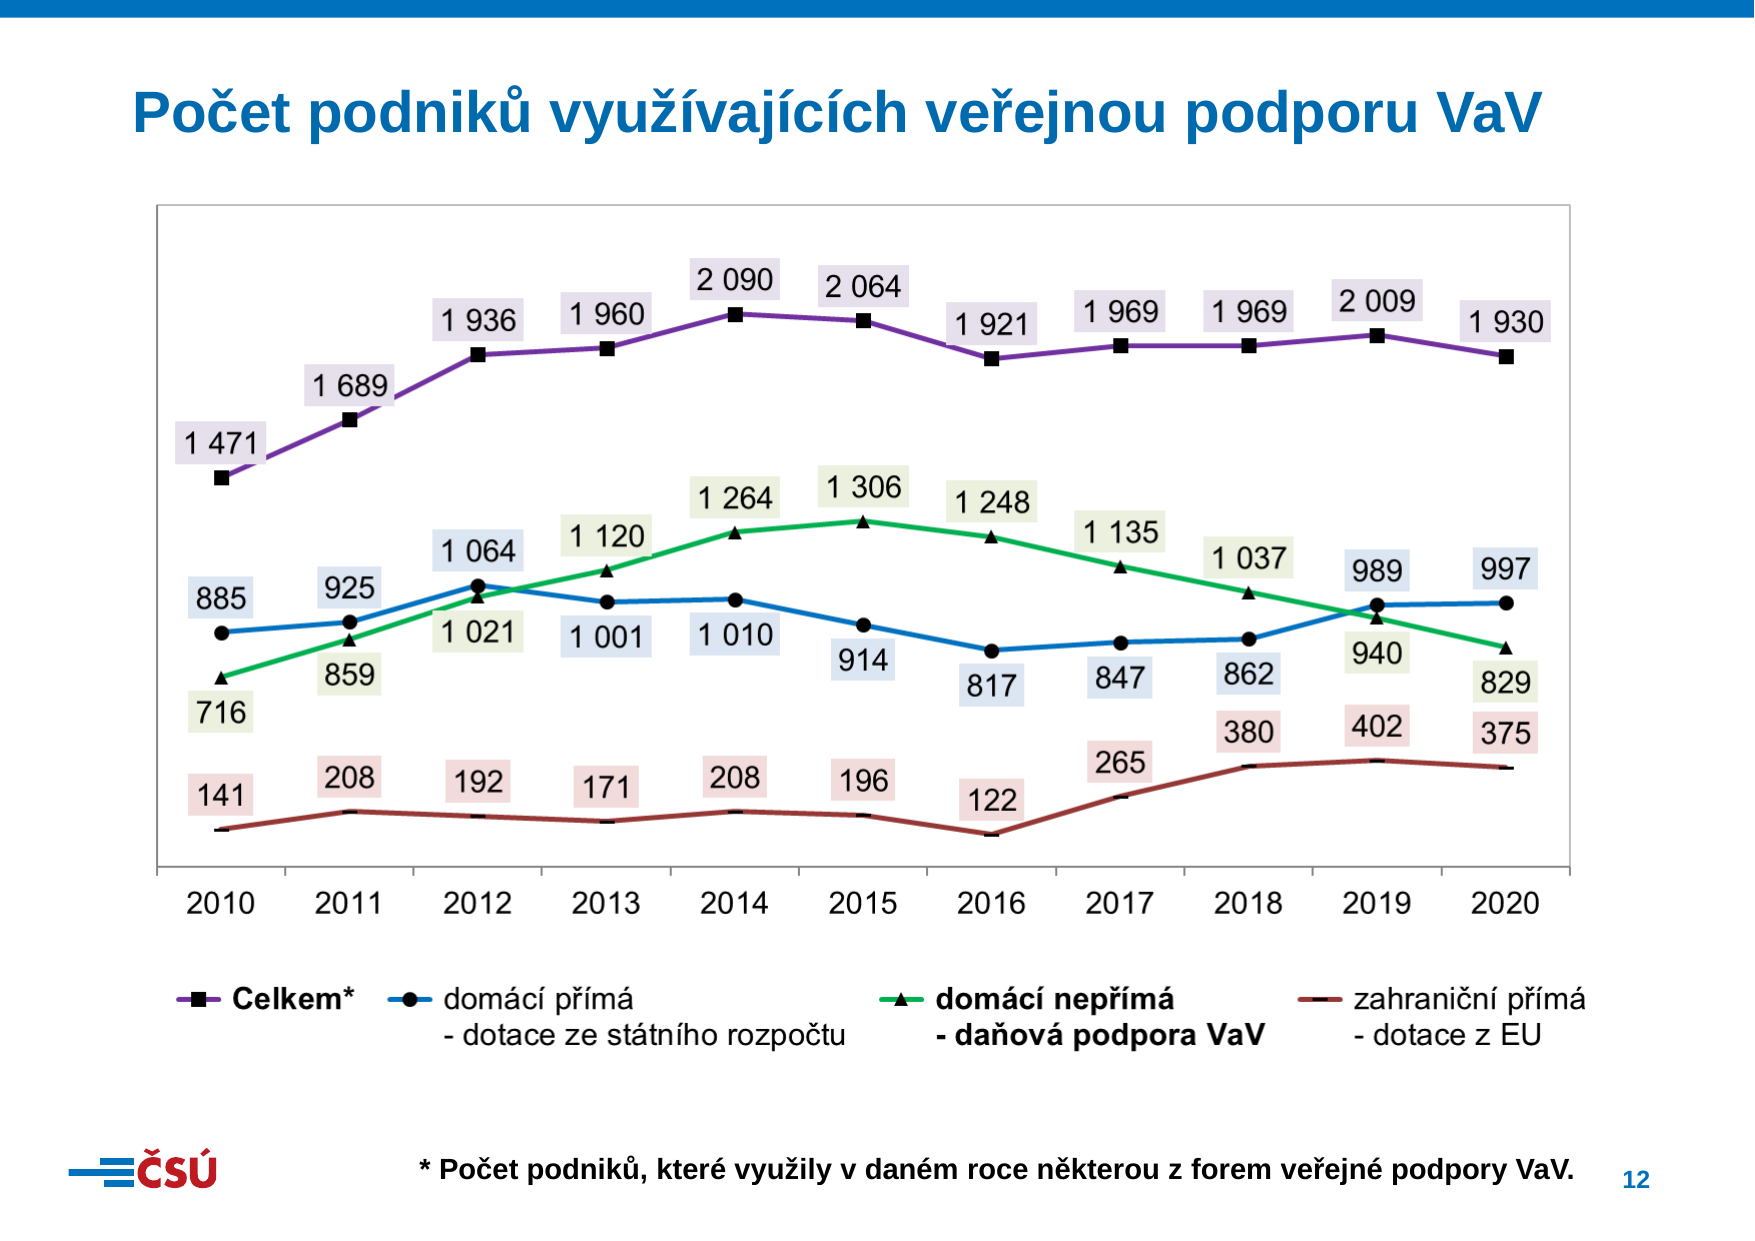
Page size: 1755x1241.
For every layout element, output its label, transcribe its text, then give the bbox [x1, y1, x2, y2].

picture [96, 152, 1634, 1088]
list Počet podniků využívajících veřejnou podporu VaV [132, 73, 1740, 172]
text_box * Počet podniků, které využily v daném roce některou z forem veřejné podpory VaV. [404, 1143, 1607, 1194]
